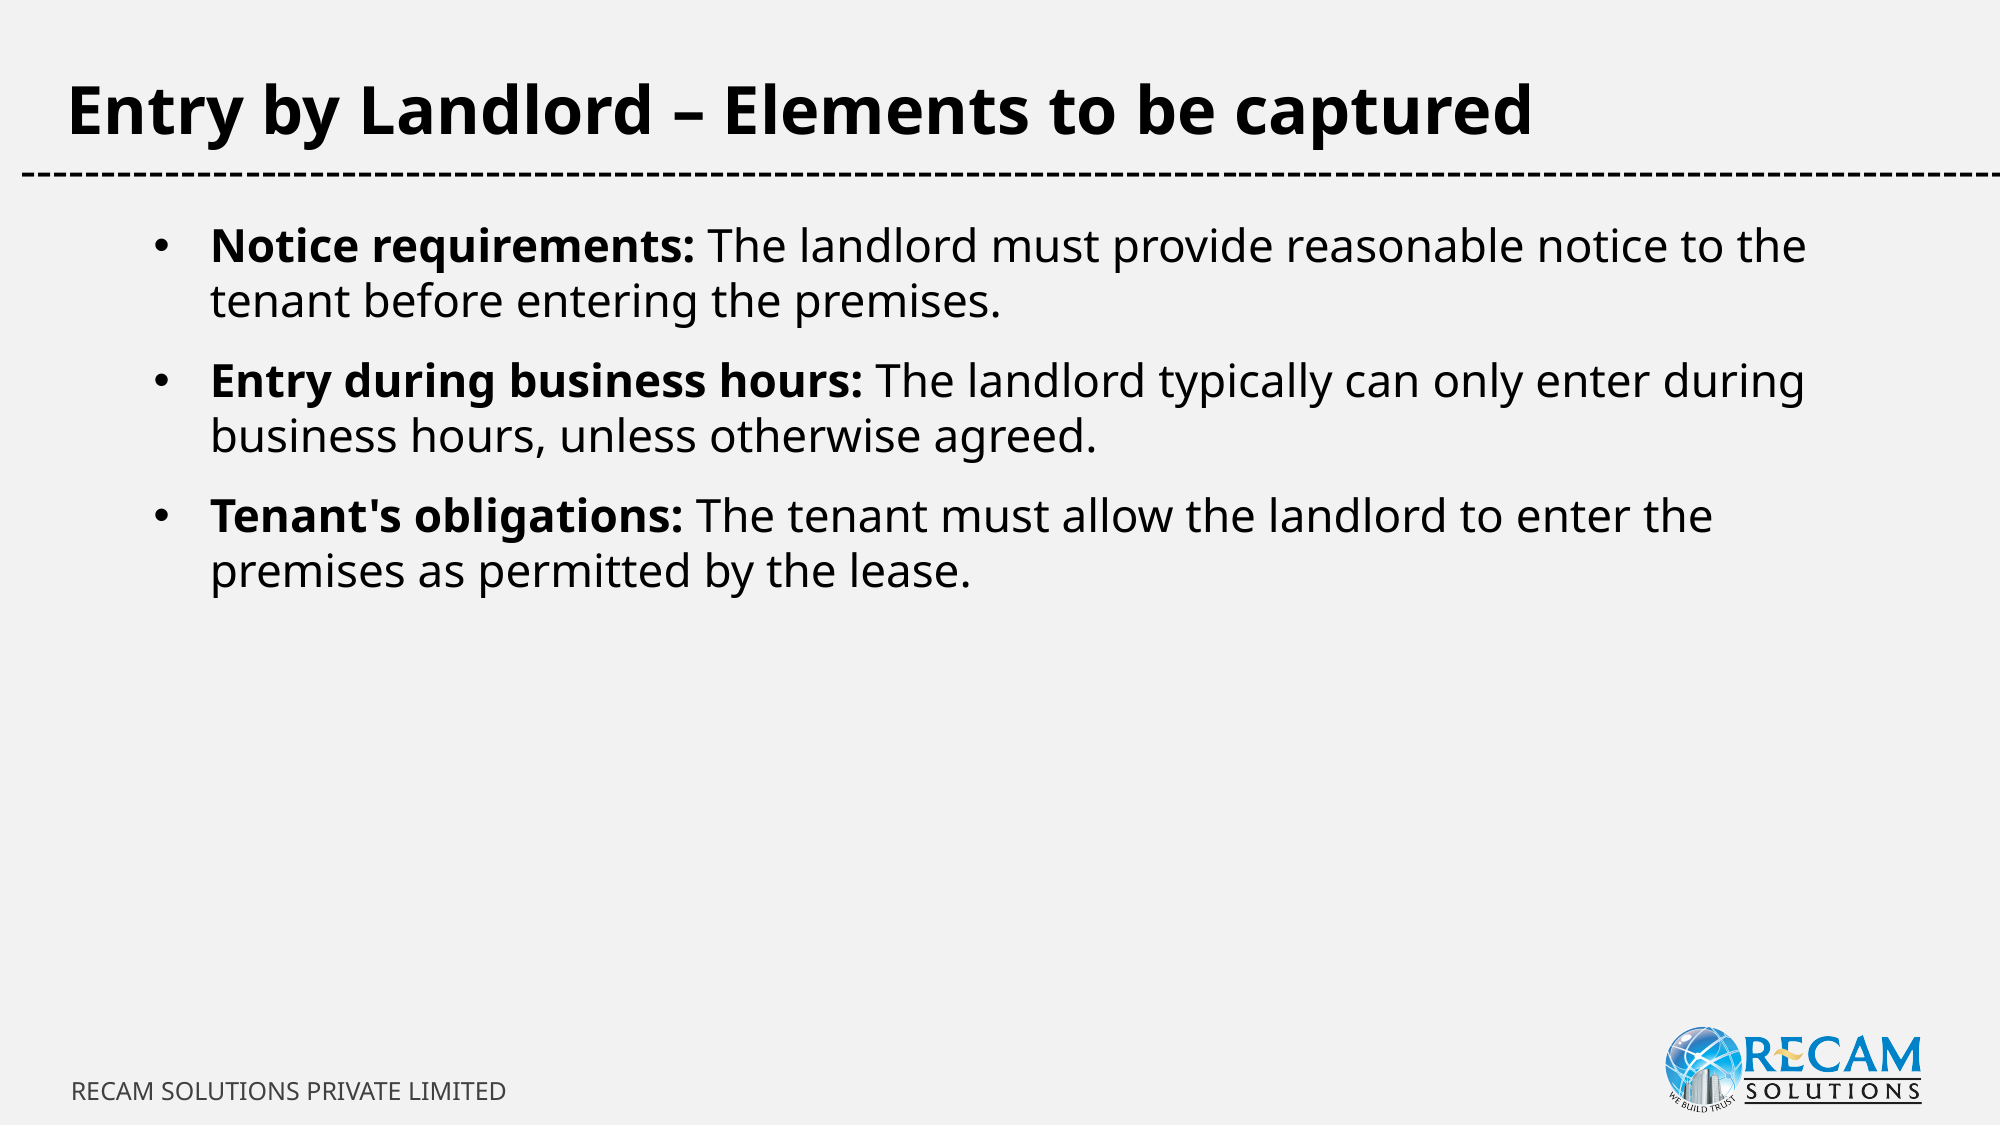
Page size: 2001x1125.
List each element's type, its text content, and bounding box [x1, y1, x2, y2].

text_box Entry by Landlord – Elements to be captured [51, 60, 1979, 131]
text_box Notice requirements: The landlord must provide reasonable notice to the tenant before entering the premises. Entry during business hours: The landlord typically can only enter during business hours, unless otherwise agreed. Tenant's obligations: The tenant must allow the landlord to enter the premises as permitted by the lease. [138, 209, 1842, 605]
picture [1652, 1014, 1935, 1125]
footer RECAM SOLUTIONS PRIVATE LIMITED [70, 1073, 971, 1107]
text_box ----------------------------------------------------------------------------------------------------------------------------- [6, 131, 2000, 207]
